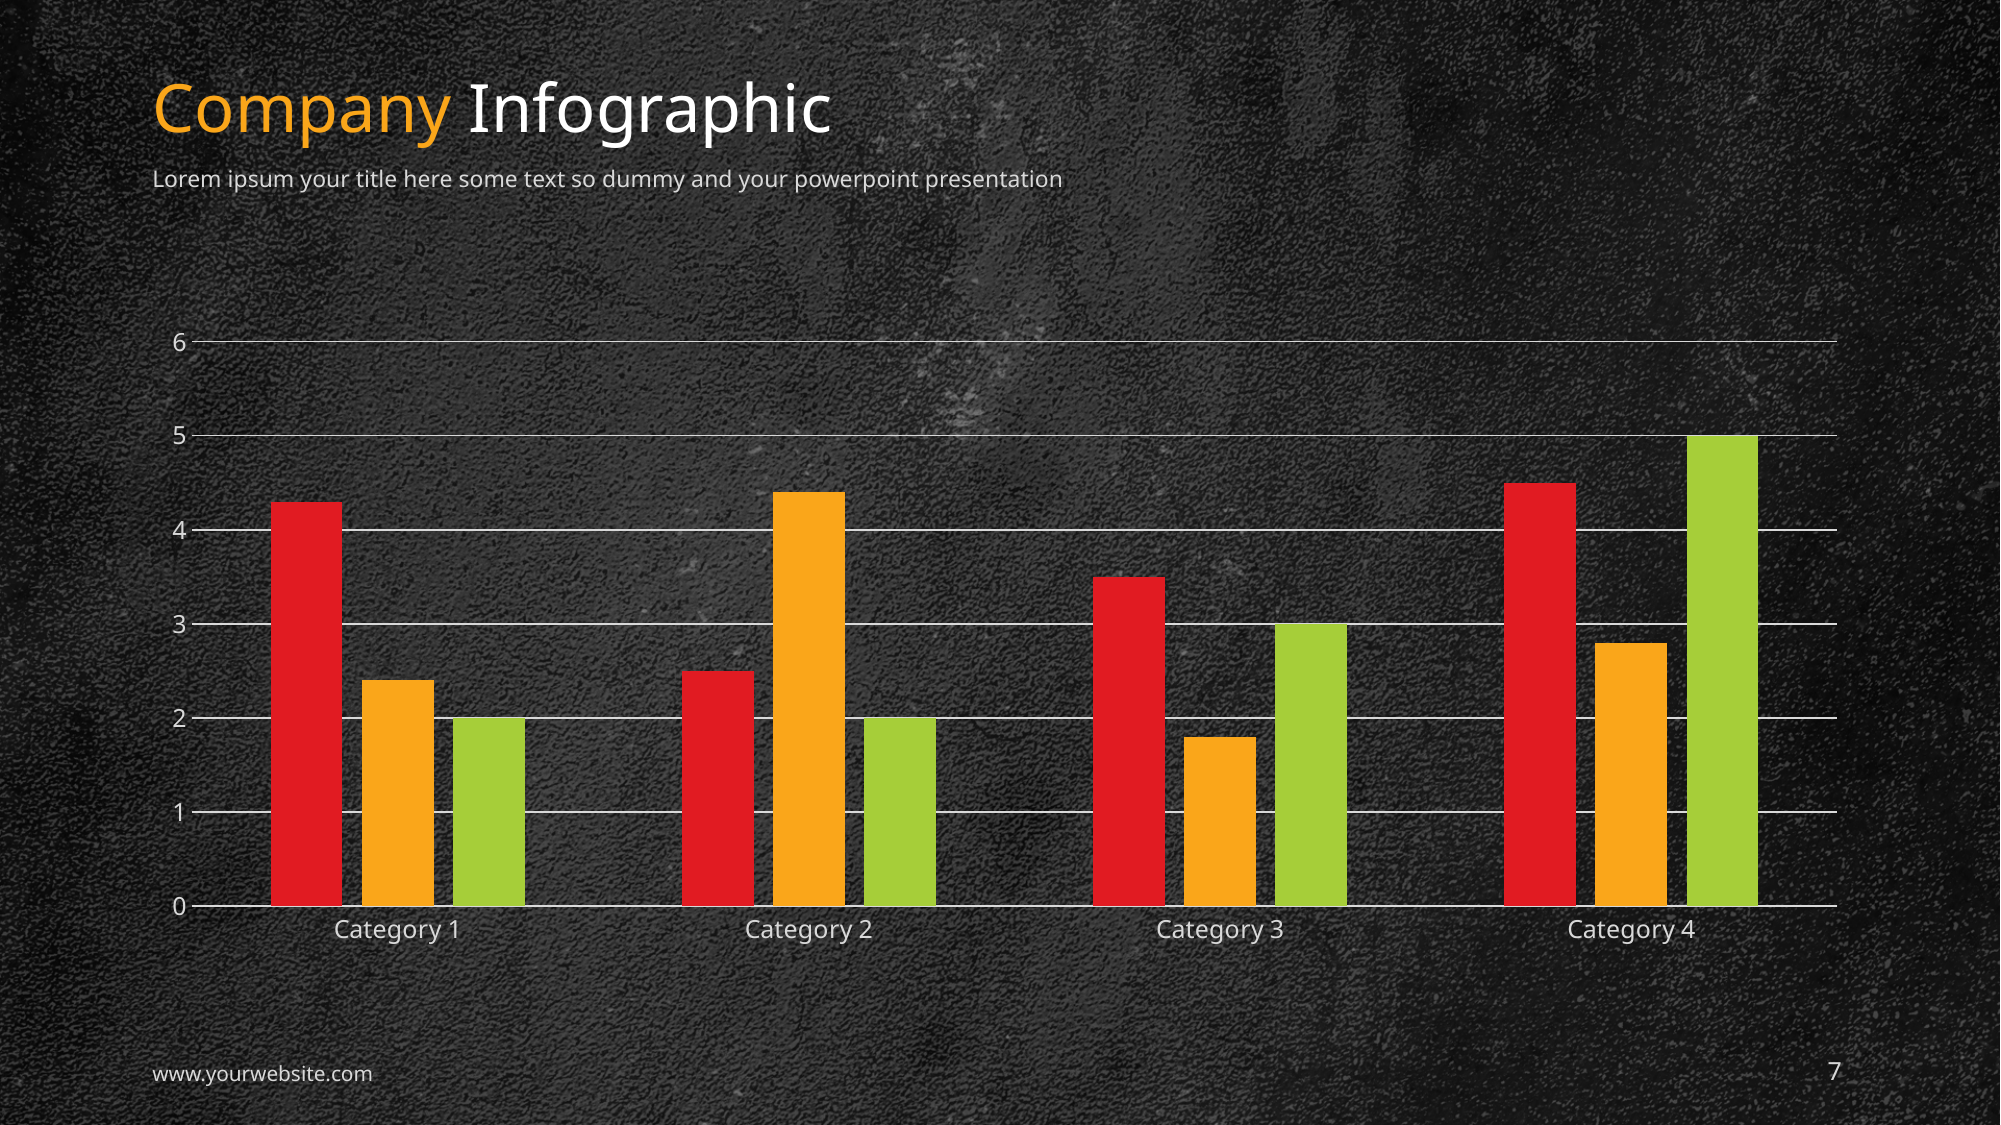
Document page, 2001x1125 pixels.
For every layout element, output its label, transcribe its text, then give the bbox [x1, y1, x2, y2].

text_box [0, 0, 2000, 1125]
list Lorem ipsum your title here some text so dummy and your powerpoint presentation [137, 160, 1863, 207]
title Company Infographic [137, 55, 1863, 160]
slide_number 7 [1797, 1042, 1872, 1103]
chart [137, 311, 1872, 960]
footer www.yourwebsite.com [137, 1042, 462, 1103]
